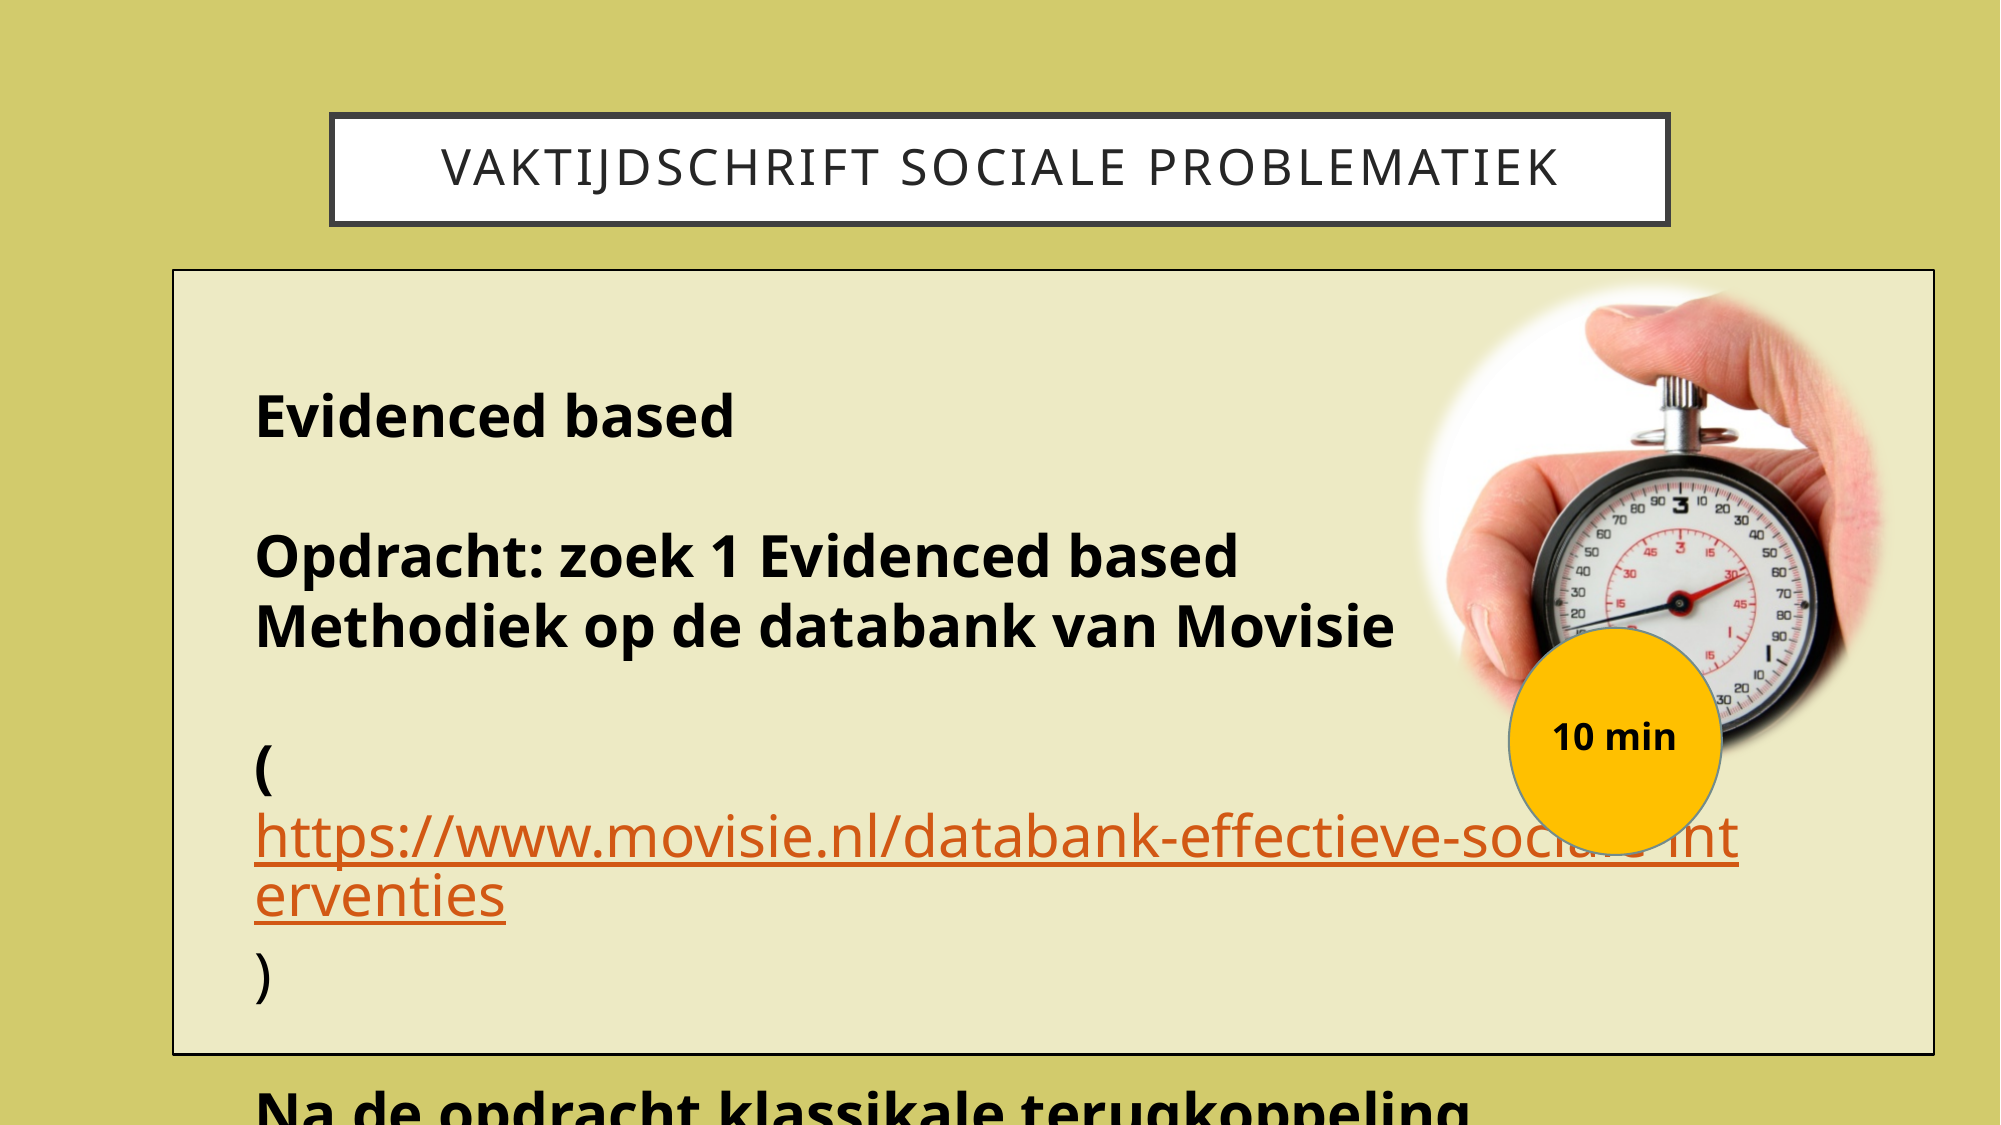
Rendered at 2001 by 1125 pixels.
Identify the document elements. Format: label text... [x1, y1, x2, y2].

text_box [1513, 777, 1718, 856]
picture [1404, 269, 1897, 777]
text_box Evidenced based Opdracht: zoek 1 Evidenced based Methodiek op de databank van Movisie (https://www.movisie.nl/databank-effectieve-sociale-interventies) Na de opdracht klassikale terugkoppeling [239, 372, 1761, 1125]
text_box [1761, 269, 1935, 1056]
title Vaktijdschrift sociale problematiek [329, 112, 1671, 227]
text_box [172, 269, 1404, 1056]
